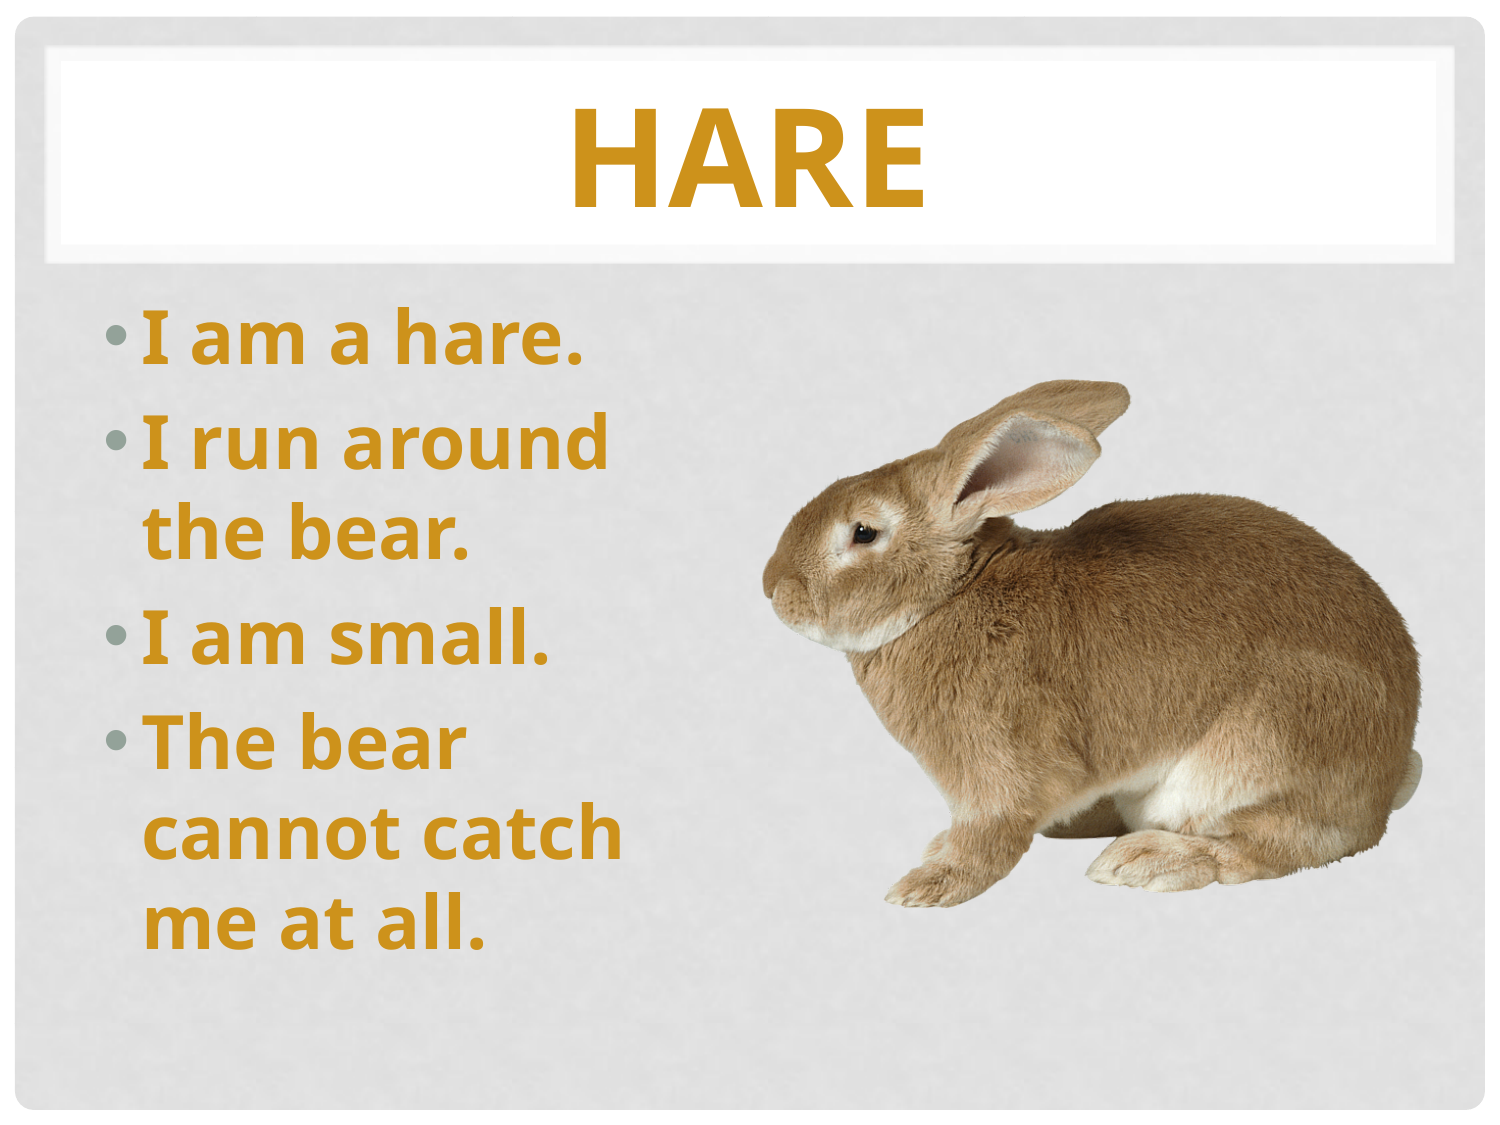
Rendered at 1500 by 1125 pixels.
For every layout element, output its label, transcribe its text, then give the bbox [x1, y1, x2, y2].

list I am a hare. I run around the bear. I am small. The bear cannot catch me at all. [69, 281, 733, 1005]
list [762, 379, 1426, 908]
title HARE [69, 66, 1425, 238]
